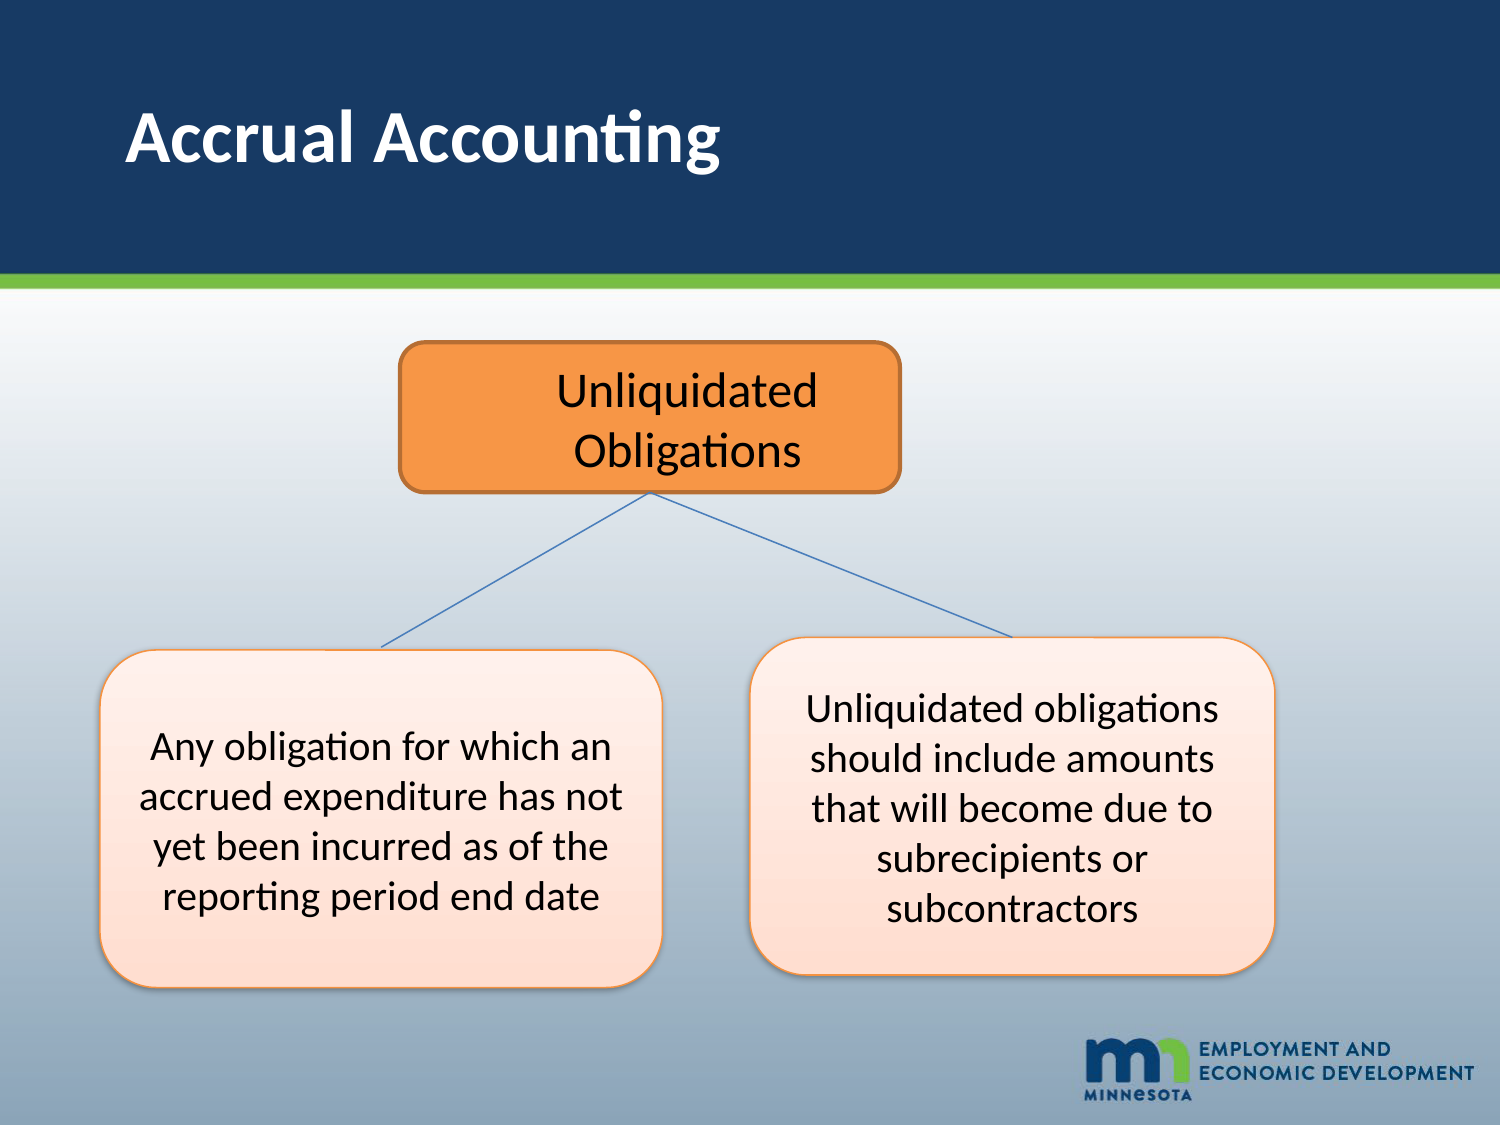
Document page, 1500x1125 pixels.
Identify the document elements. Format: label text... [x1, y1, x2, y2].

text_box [380, 492, 651, 648]
text_box Unliquidated Obligations [397, 340, 903, 490]
picture [0, 0, 1500, 1125]
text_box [651, 492, 1013, 638]
list [75, 312, 1263, 475]
text_box Any obligation for which an accrued expenditure has not yet been incurred as of the reporting period end date [99, 649, 664, 989]
title Accrual Accounting [125, 87, 825, 179]
text_box Unliquidated obligations should include amounts that will become due to subrecipients or subcontractors [749, 636, 1276, 976]
